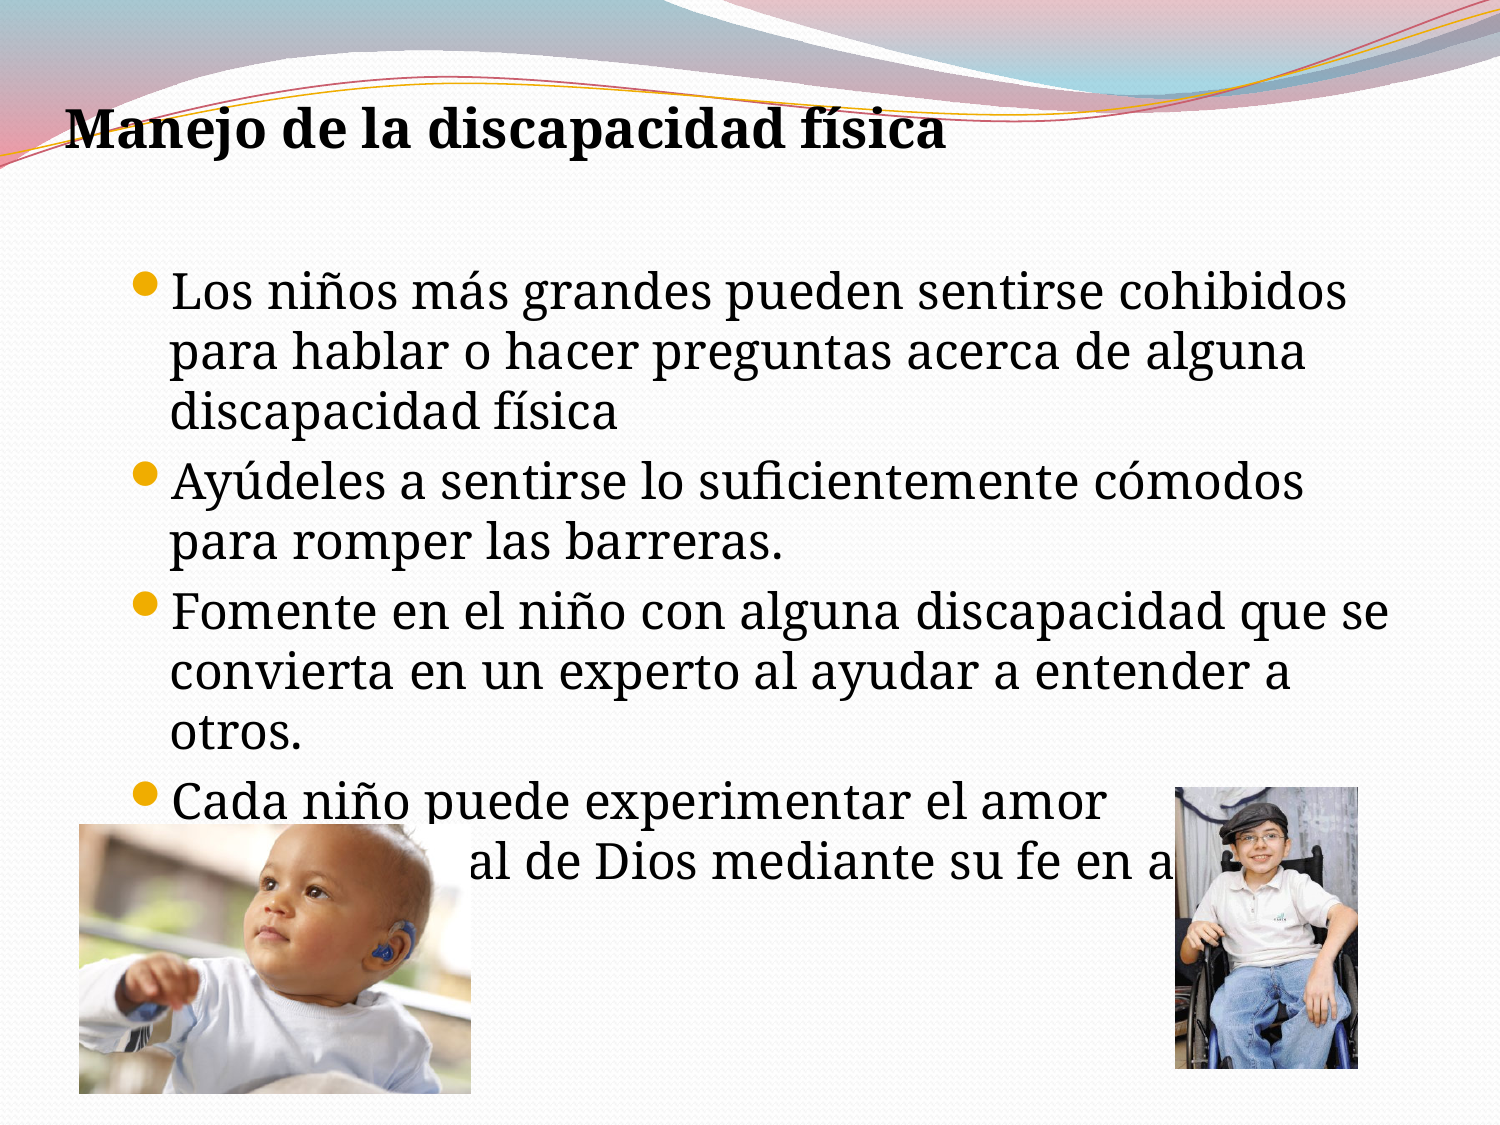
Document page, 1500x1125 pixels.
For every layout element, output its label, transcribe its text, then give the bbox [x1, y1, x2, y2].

picture [1174, 787, 1358, 1069]
picture [79, 824, 471, 1094]
list Manejo de la discapacidad física Los niños más grandes pueden sentirse cohibidos para hablar o hacer preguntas acerca de alguna discapacidad física Ayúdeles a sentirse lo suficientemente cómodos para romper las barreras. Fomente en el niño con alguna discapacidad que se convierta en un experto al ayudar a entender a otros. Cada niño puede experimentar el amor incondicioinal de Dios mediante su fe en acción. [50, 87, 1438, 1075]
